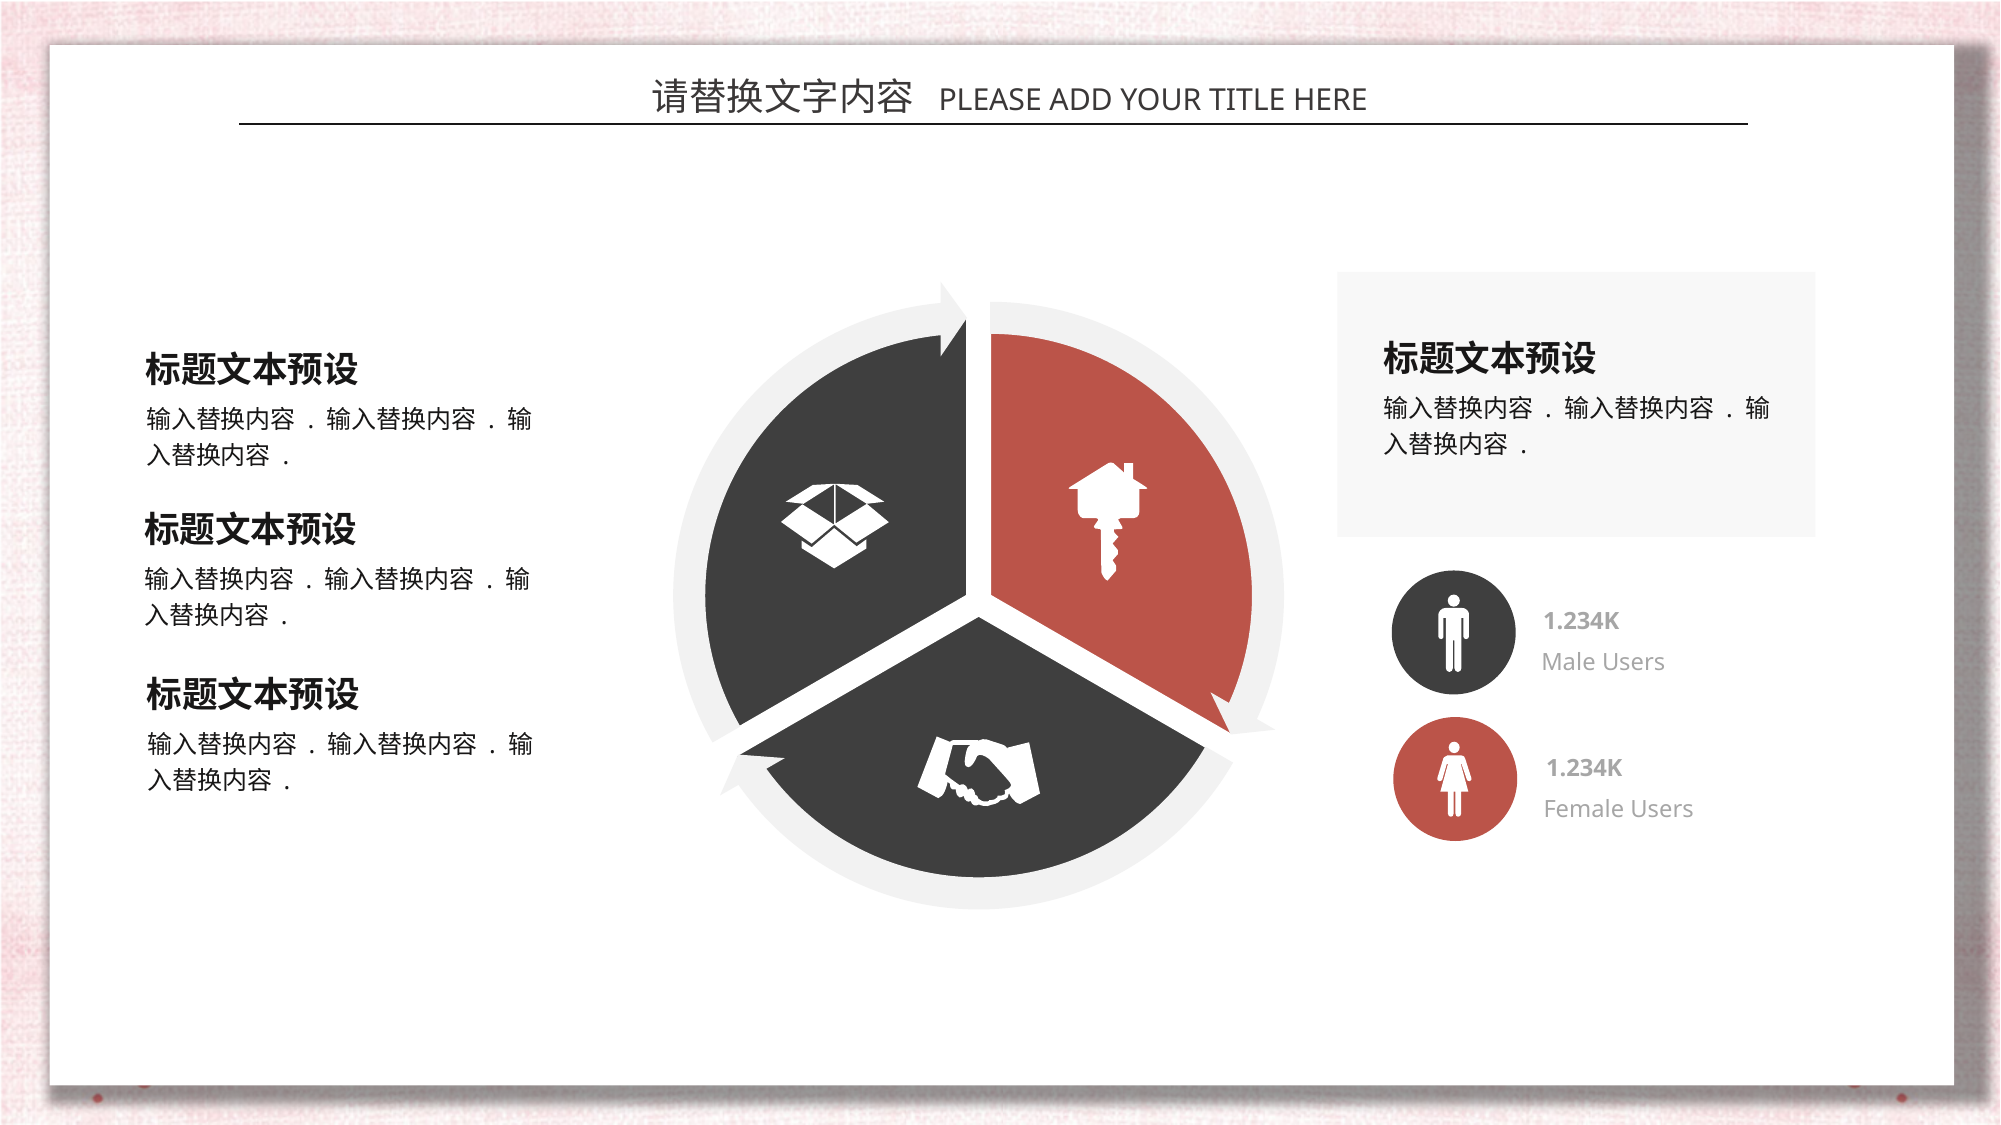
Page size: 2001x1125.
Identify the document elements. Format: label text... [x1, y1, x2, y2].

text_box Male Users [1526, 633, 1681, 683]
text_box 1.234K [1531, 739, 1638, 780]
text_box 输入替换内容 . 输入替换内容 . 输入替换内容 . [132, 715, 558, 807]
text_box [1336, 271, 1817, 538]
text_box Female Users [1528, 780, 1710, 830]
text_box 输入替换内容 . 输入替换内容 . 输入替换内容 . [1369, 379, 1795, 471]
picture [3, 2, 2000, 1125]
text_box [1391, 570, 1516, 695]
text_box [651, 280, 1306, 931]
text_box 标题文本预设 [129, 499, 490, 558]
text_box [1393, 717, 1518, 841]
text_box 标题文本预设 [1369, 328, 1730, 387]
text_box 输入替换内容 . 输入替换内容 . 输入替换内容 . [131, 390, 557, 482]
text_box 输入替换内容 . 输入替换内容 . 输入替换内容 . [129, 550, 556, 642]
text_box 1.234K [1528, 593, 1635, 633]
text_box 标题文本预设 [131, 339, 492, 398]
text_box 标题文本预设 [132, 664, 493, 723]
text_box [780, 483, 889, 569]
